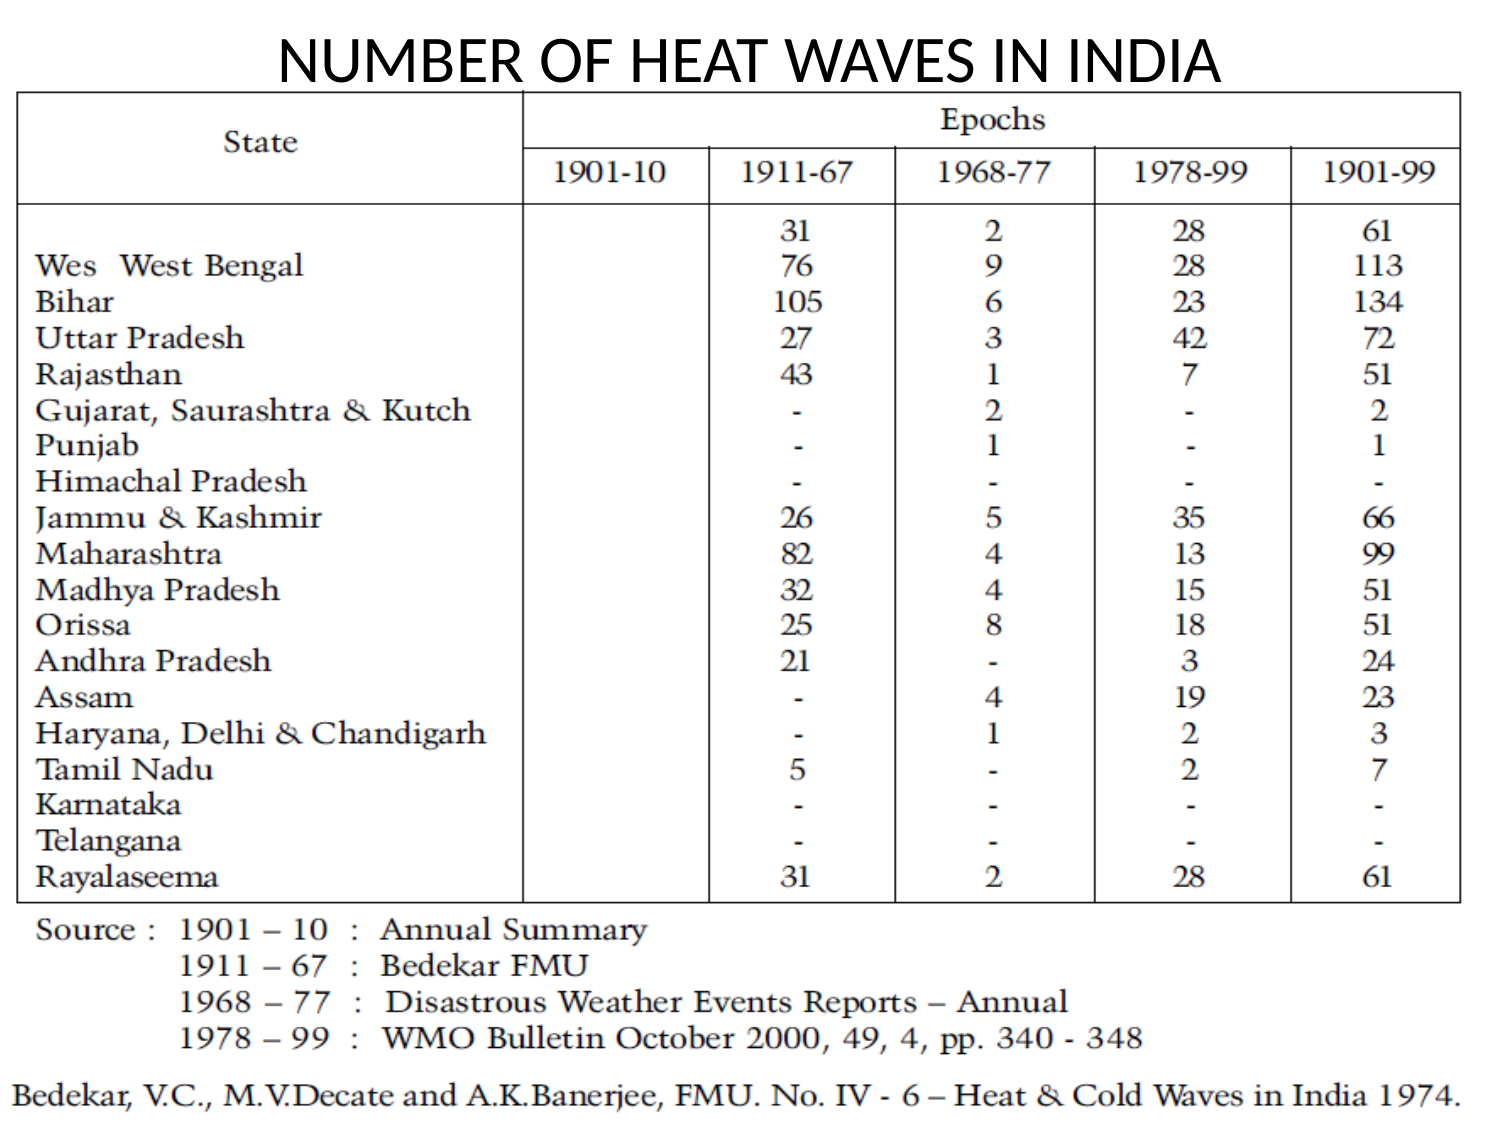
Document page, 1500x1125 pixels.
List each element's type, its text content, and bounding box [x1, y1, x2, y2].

picture [0, 87, 1476, 1125]
title NUMBER OF HEAT WAVES IN INDIA [75, 0, 1425, 85]
